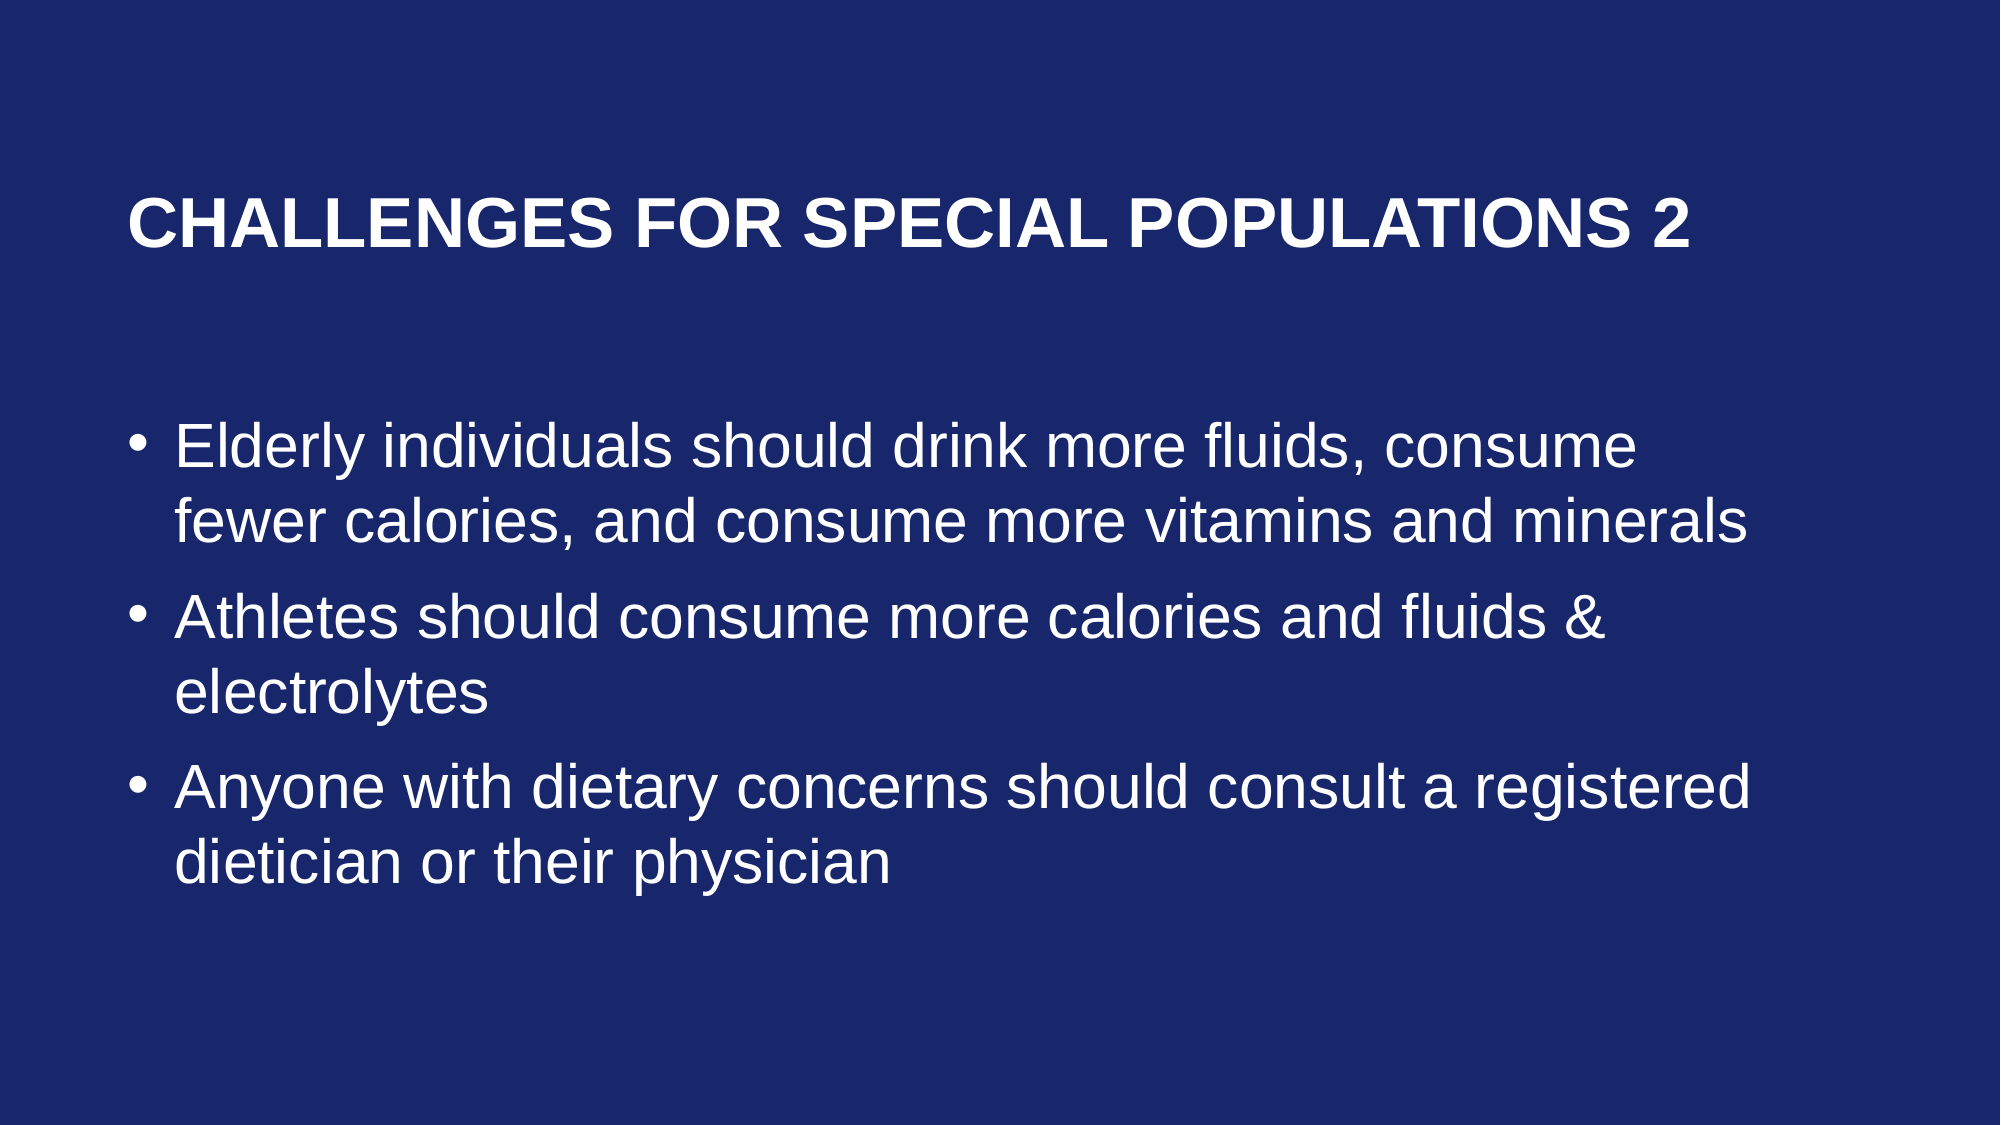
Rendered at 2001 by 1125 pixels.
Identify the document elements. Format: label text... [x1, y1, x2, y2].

list Elderly individuals should drink more fluids, consume fewer calories, and consume more vitamins and minerals Athletes should consume more calories and fluids & electrolytes Anyone with dietary concerns should consult a registered dietician or their physician [112, 351, 1775, 950]
title Challenges for special populations 2 [112, 99, 1775, 339]
